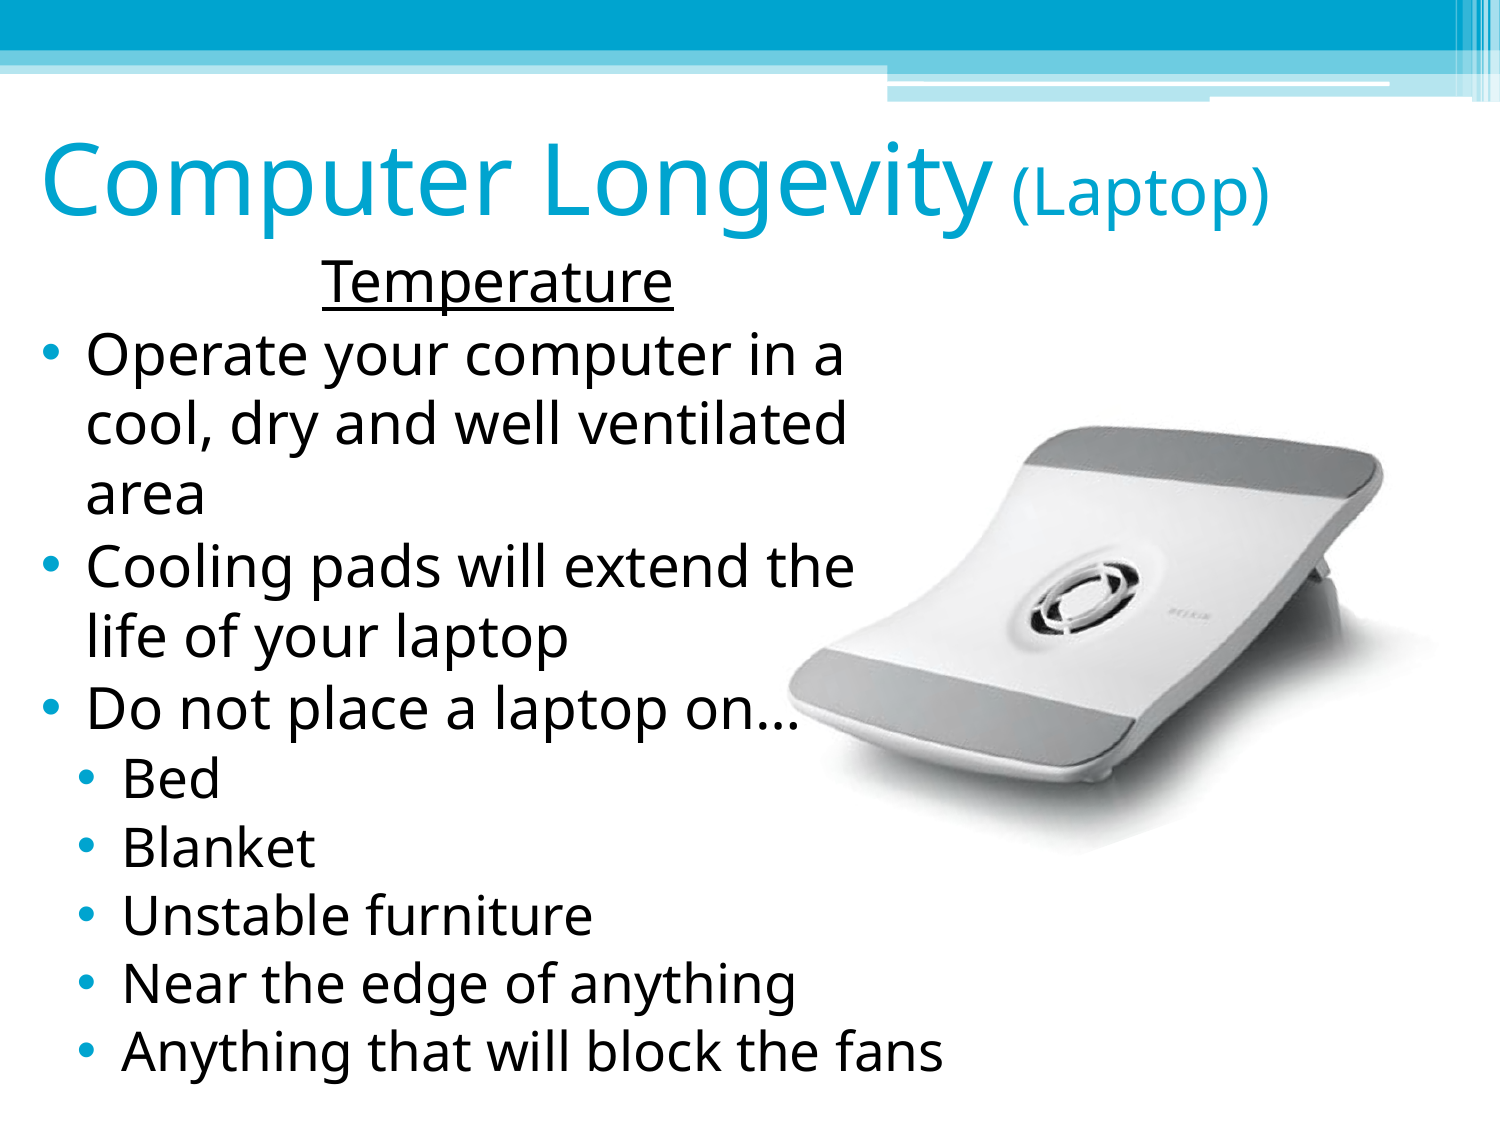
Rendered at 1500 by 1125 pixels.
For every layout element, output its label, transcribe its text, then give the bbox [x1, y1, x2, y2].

title Computer Longevity (Laptop) [24, 87, 1500, 263]
list Temperature Operate your computer in a cool, dry and well ventilated area Cooling pads will extend the life of your laptop Do not place a laptop on… Bed Blanket Unstable furniture Near the edge of anything Anything that will block the fans [25, 263, 963, 1125]
picture [726, 325, 1478, 932]
